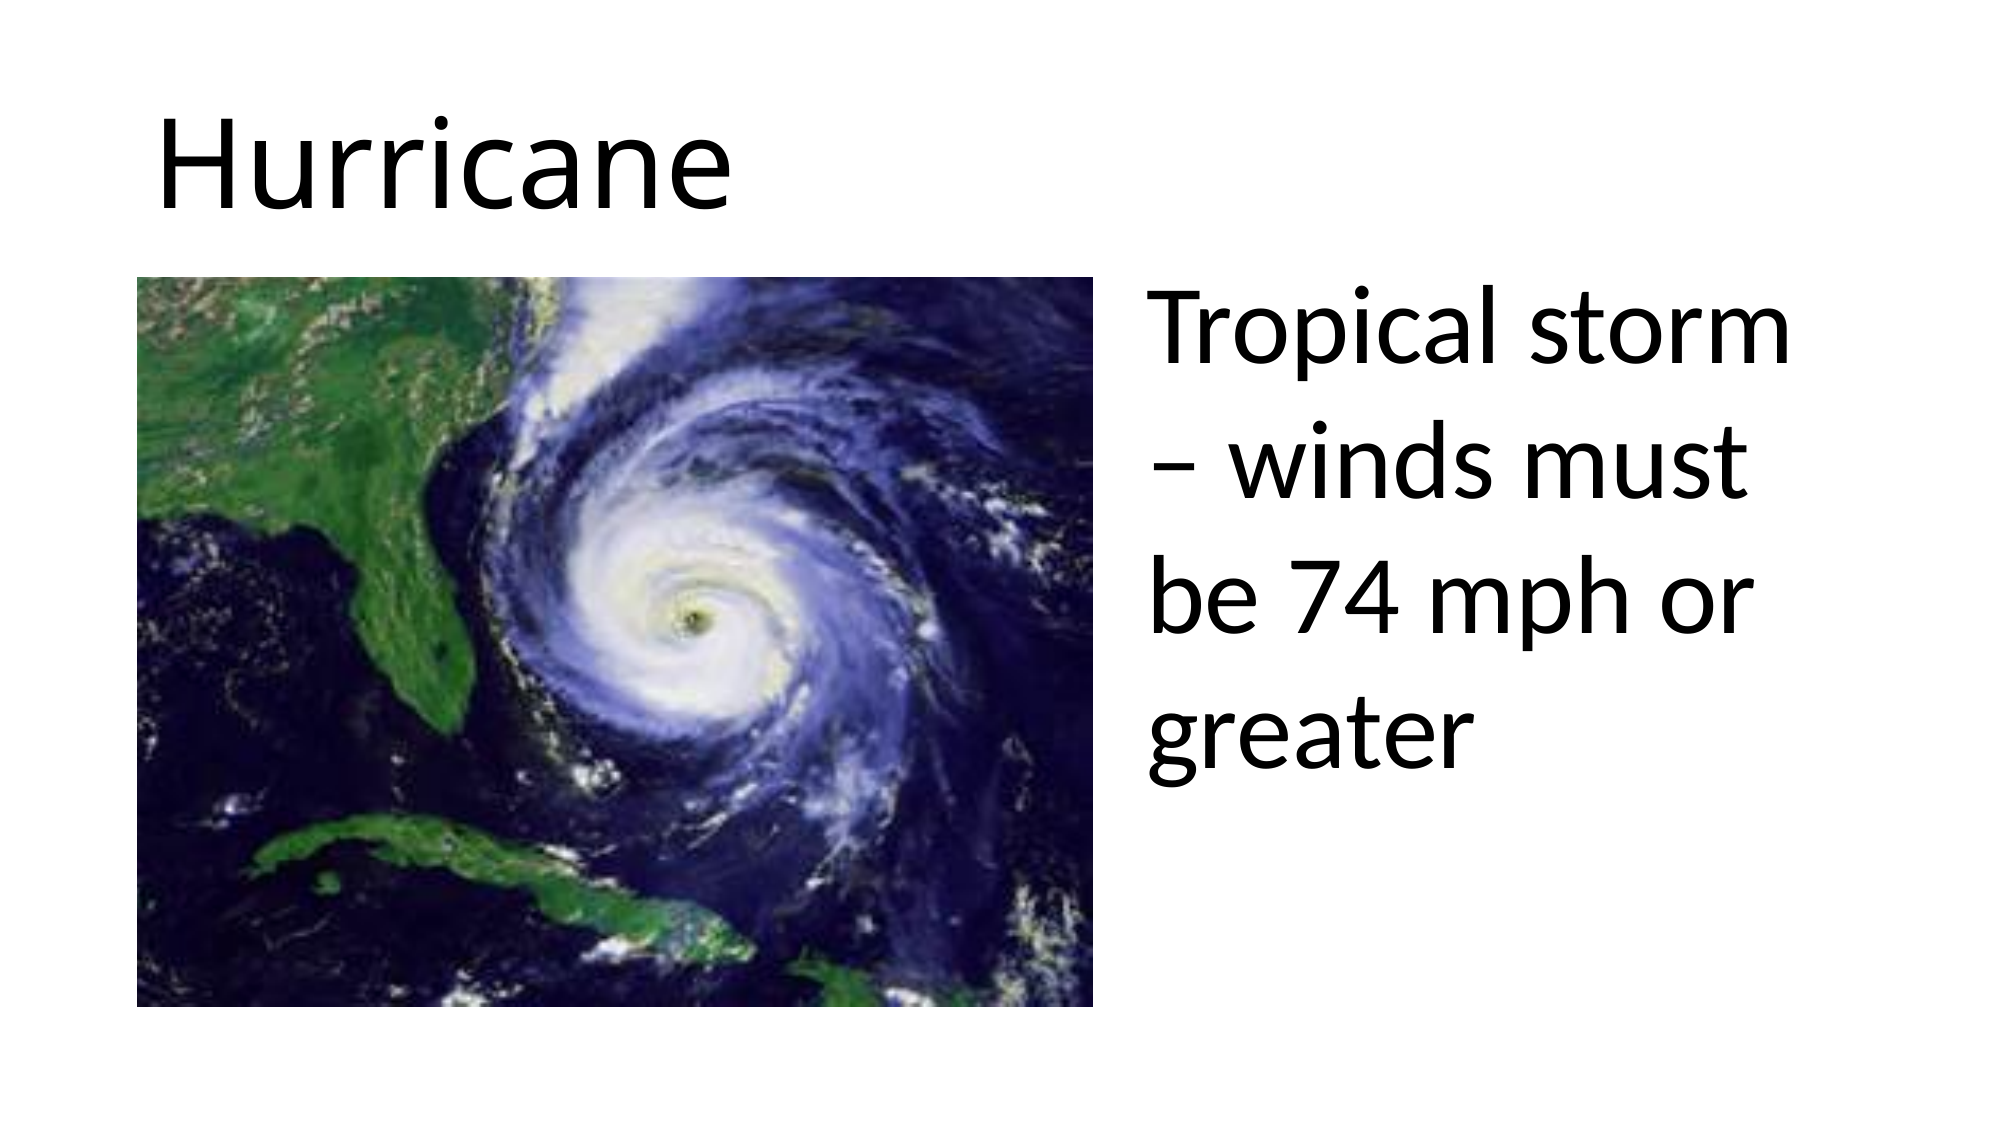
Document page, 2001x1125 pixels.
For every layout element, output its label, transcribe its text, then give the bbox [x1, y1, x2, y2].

title Hurricane [137, 59, 1863, 278]
text_box Tropical storm – winds must be 74 mph or greater [1131, 243, 1848, 799]
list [137, 277, 1093, 1007]
